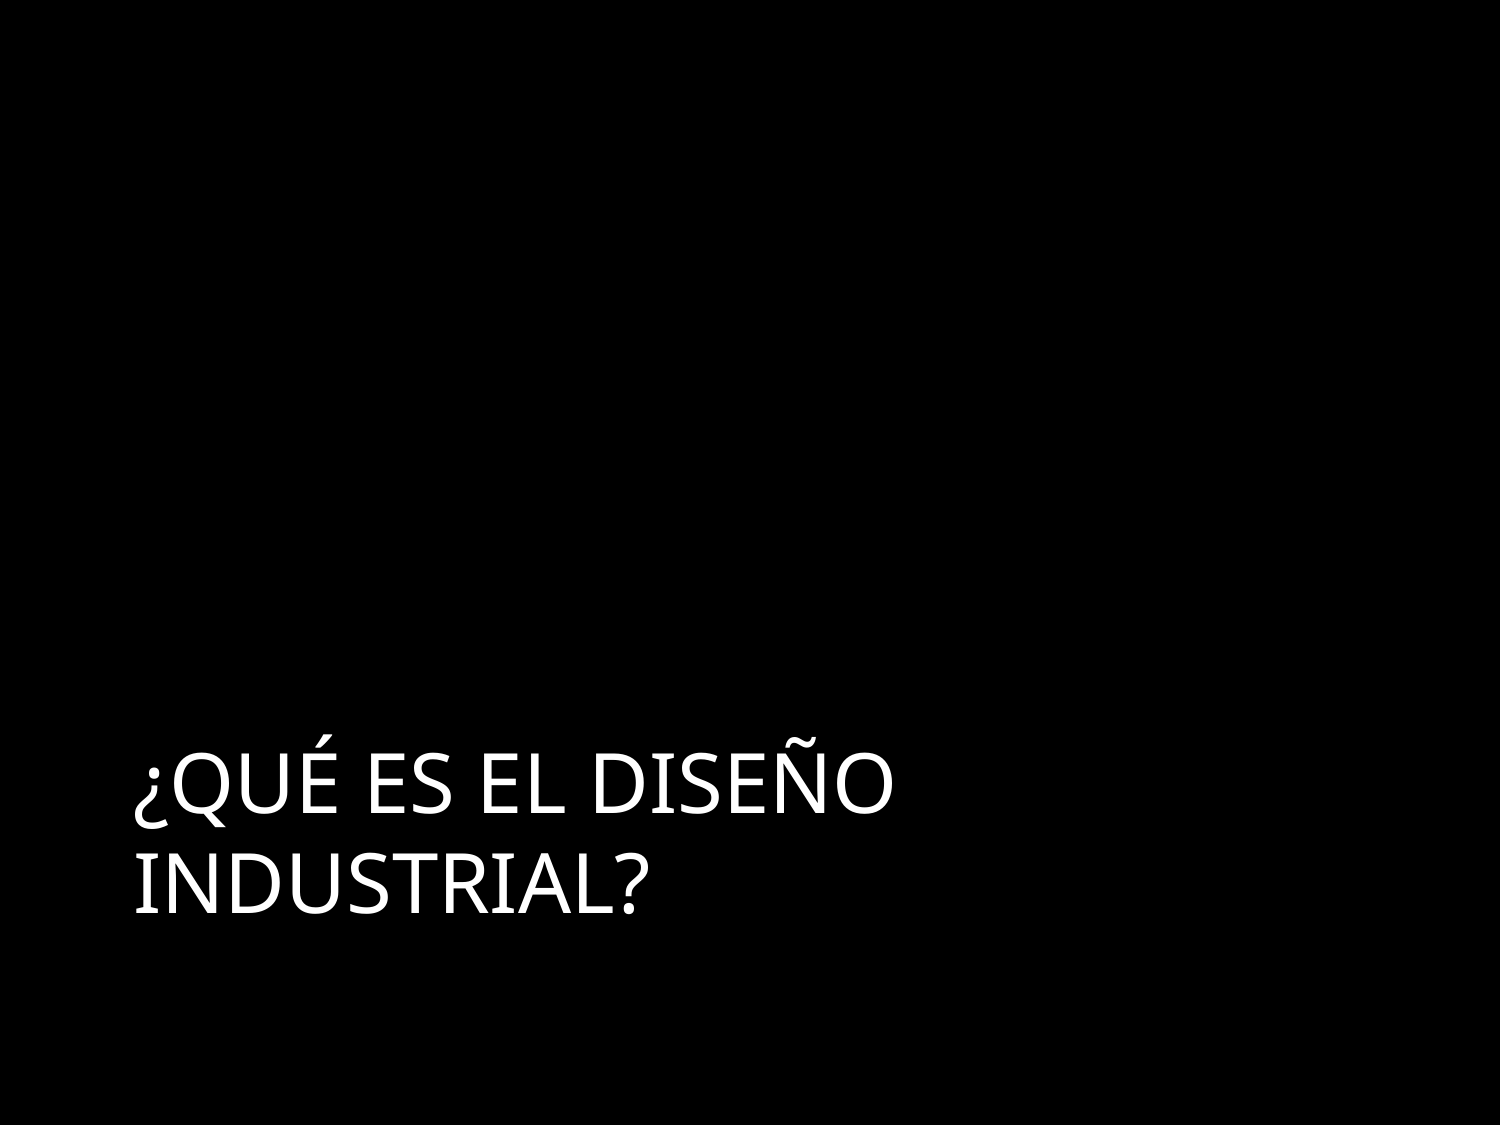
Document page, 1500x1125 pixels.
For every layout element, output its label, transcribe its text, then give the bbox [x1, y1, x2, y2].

title ¿qué es el diseño industrial? [118, 722, 1394, 947]
